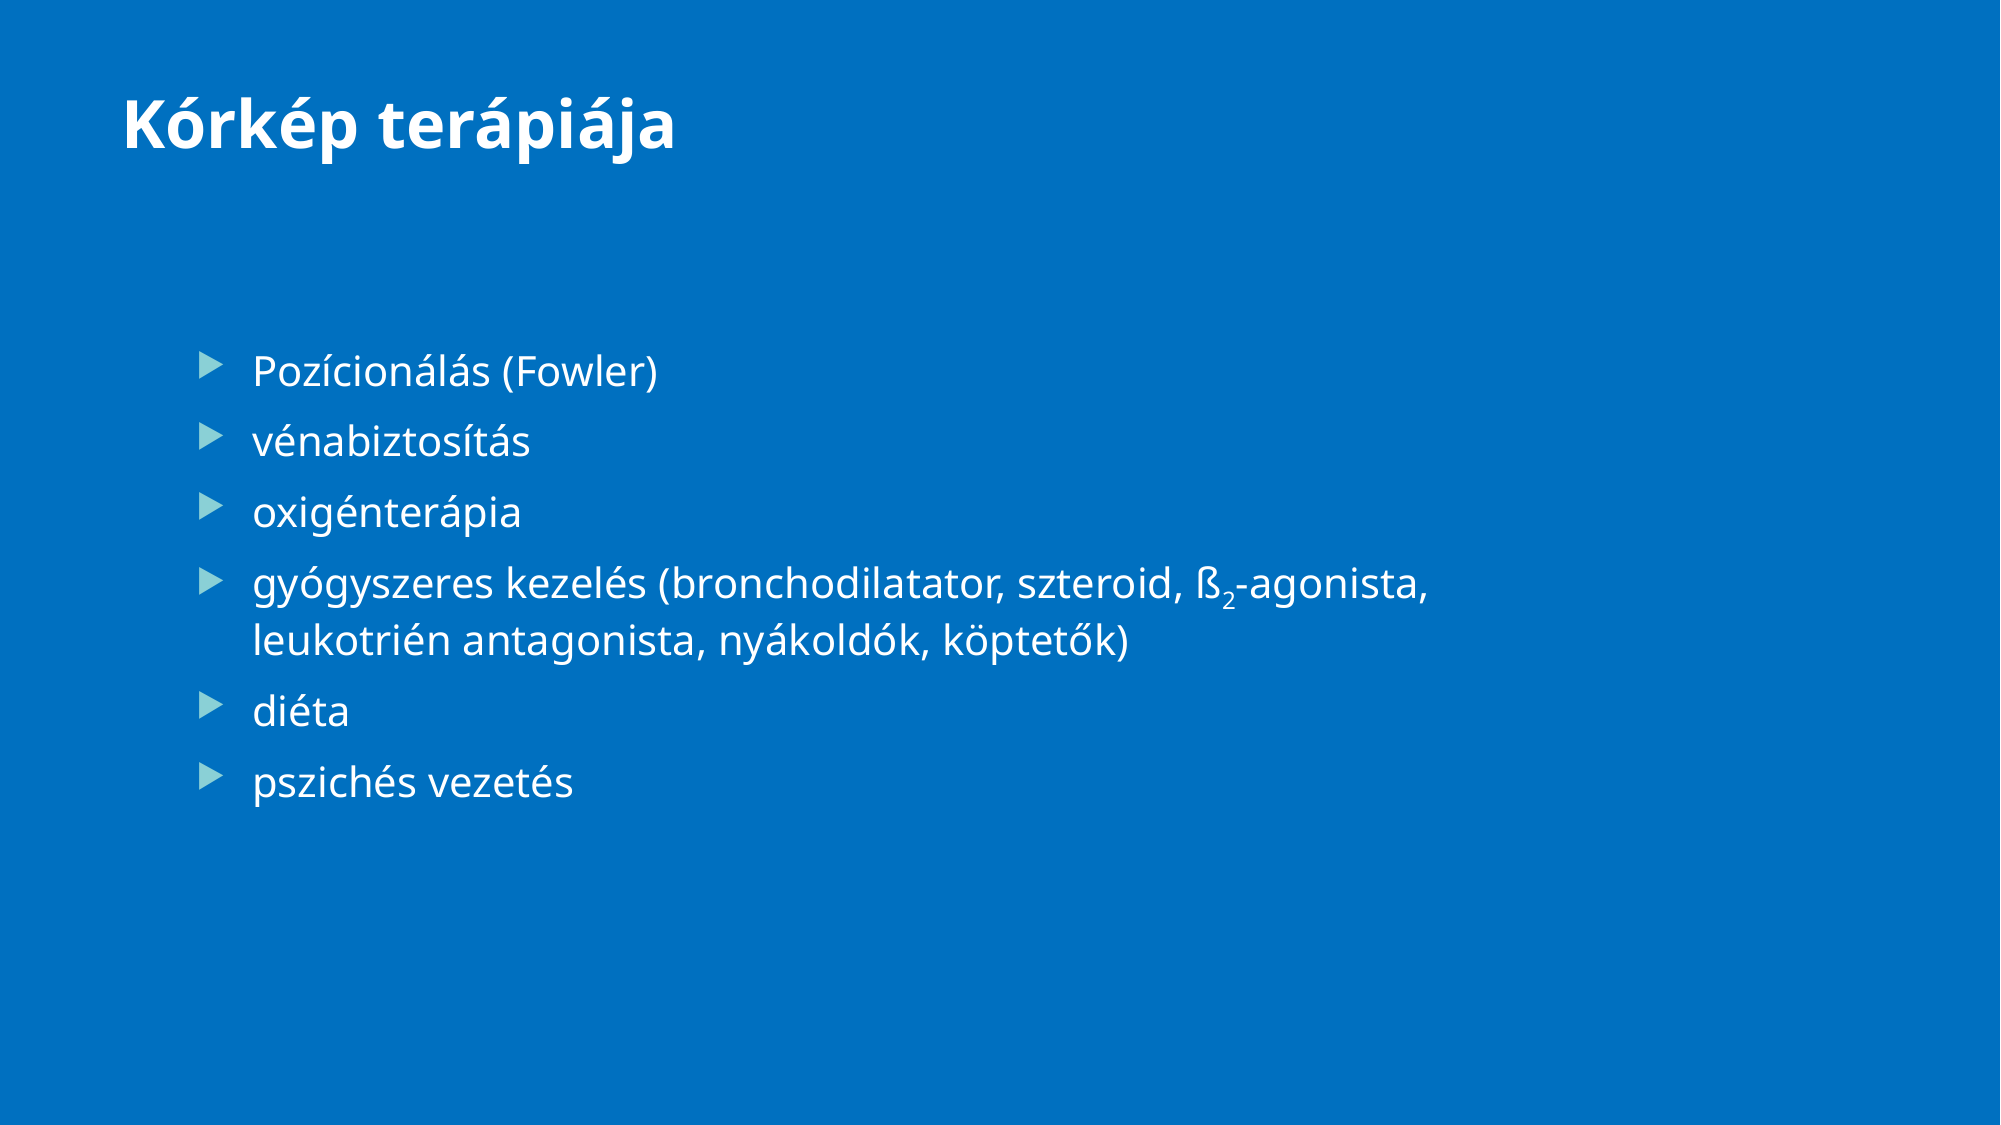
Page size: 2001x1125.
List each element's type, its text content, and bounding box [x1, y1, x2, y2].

title Kórkép terápiája [106, 74, 1649, 304]
list Pozícionálás (Fowler) vénabiztosítás oxigénterápia gyógyszeres kezelés (bronchodilatator, szteroid, ß2-agonista, leukotrién antagonista, nyákoldók, köptetők) diéta pszichés vezetés [181, 336, 1649, 1025]
